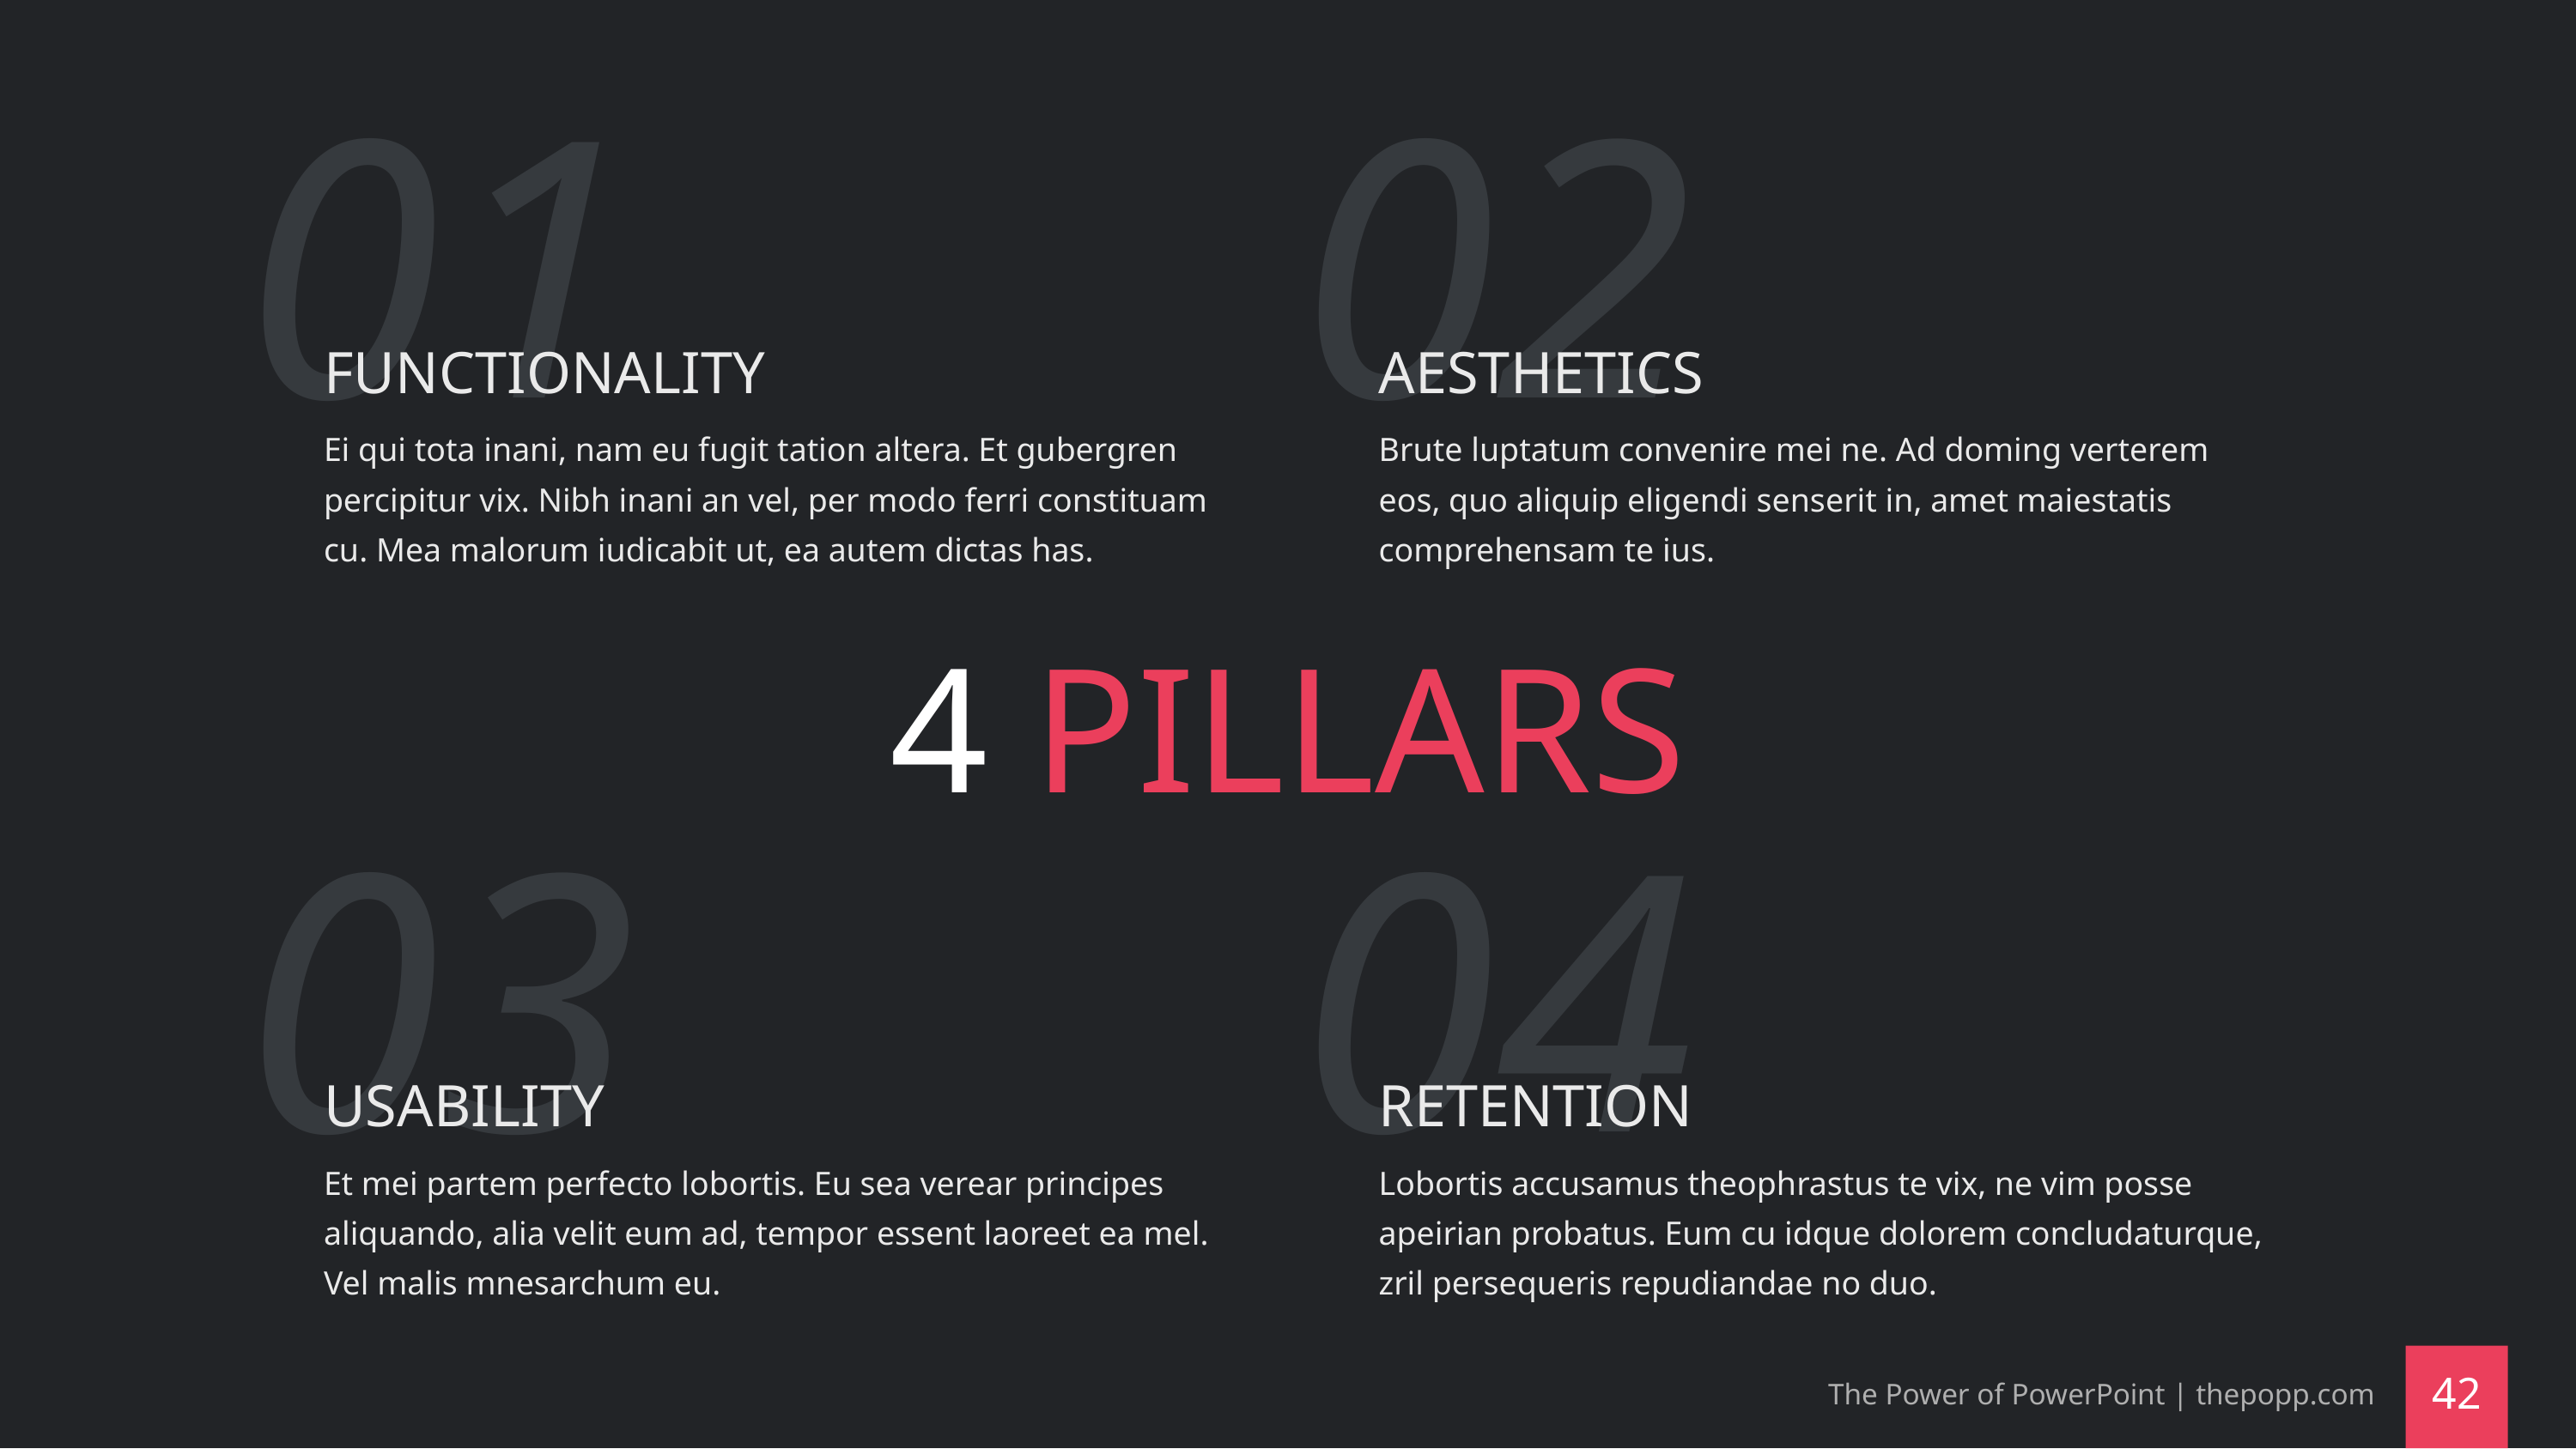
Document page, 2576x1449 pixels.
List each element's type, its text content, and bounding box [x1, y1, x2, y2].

slide_number 42 [2404, 1356, 2509, 1434]
list Et mei partem perfecto lobortis. Eu sea verear principes aliquando, alia velit eum ad, tempor essent laoreet ea mel. Vel malis mnesarchum eu. [311, 1144, 1231, 1344]
footer The Power of PowerPoint | thepopp.com [1519, 1356, 2389, 1434]
list 04 [1285, 802, 1716, 1175]
list FUNCTIONALITY [311, 303, 1231, 411]
list USABILITY [311, 1037, 1231, 1144]
list 01 [230, 69, 661, 442]
list AESTHETICS [1365, 303, 2286, 411]
title 4 PILLARS [109, 610, 2467, 838]
list Lobortis accusamus theophrastus te vix, ne vim posse apeirian probatus. Eum cu idque dolorem concludaturque, zril persequeris repudiandae no duo. [1365, 1144, 2286, 1344]
list 03 [230, 802, 661, 1175]
list Ei qui tota inani, nam eu fugit tation altera. Et gubergren percipitur vix. Nibh inani an vel, per modo ferri constituam cu. Mea malorum iudicabit ut, ea autem dictas has. [311, 411, 1231, 611]
list RETENTION [1365, 1037, 2286, 1144]
list 02 [1285, 69, 1716, 442]
list Brute luptatum convenire mei ne. Ad doming verterem eos, quo aliquip eligendi senserit in, amet maiestatis comprehensam te ius. [1365, 411, 2286, 611]
